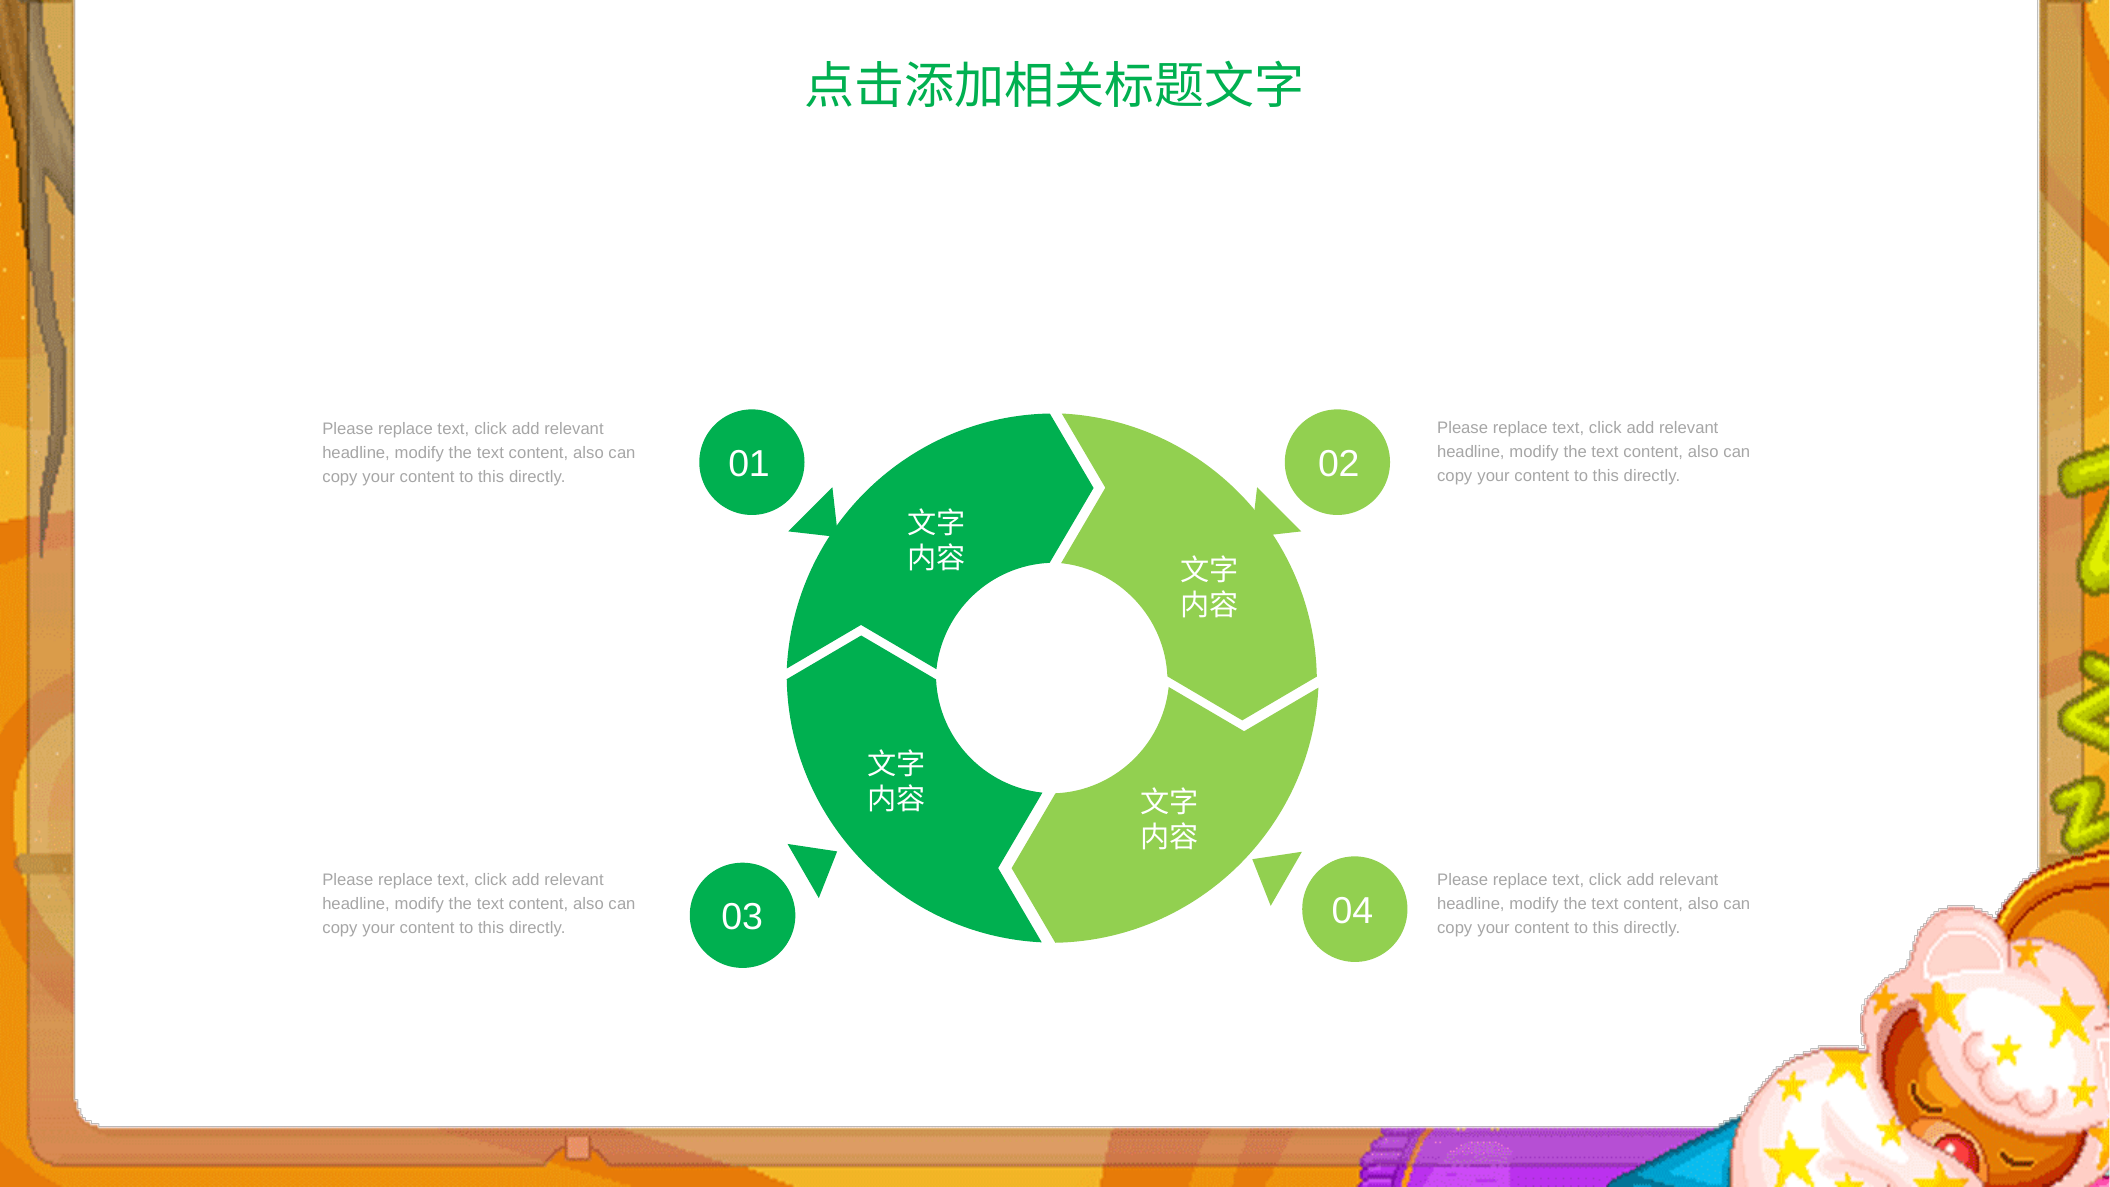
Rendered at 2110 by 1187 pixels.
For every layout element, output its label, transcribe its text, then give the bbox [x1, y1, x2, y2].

text_box 点击添加相关标题文字 [803, 53, 1307, 114]
text_box Please replace text, click add relevant headline, modify the text content, also can copy your content to this directly. [322, 414, 660, 486]
text_box Please replace text, click add relevant headline, modify the text content, also can copy your content to this directly. [1437, 865, 1782, 937]
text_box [684, 827, 841, 961]
text_box [1011, 686, 1319, 943]
text_box [1061, 413, 1317, 721]
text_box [699, 409, 856, 543]
text_box Please replace text, click add relevant headline, modify the text content, also can copy your content to this directly. [1437, 413, 1782, 485]
text_box [786, 413, 1094, 670]
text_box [1248, 835, 1405, 969]
text_box 文字内容 [855, 724, 939, 836]
text_box Please replace text, click add relevant headline, modify the text content, also can copy your content to this directly. [322, 865, 660, 937]
picture [0, 0, 2110, 1187]
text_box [1234, 409, 1391, 543]
text_box 文字内容 [1167, 530, 1252, 643]
text_box 文字内容 [895, 483, 979, 595]
text_box 文字内容 [1127, 762, 1212, 875]
text_box [786, 635, 1043, 943]
